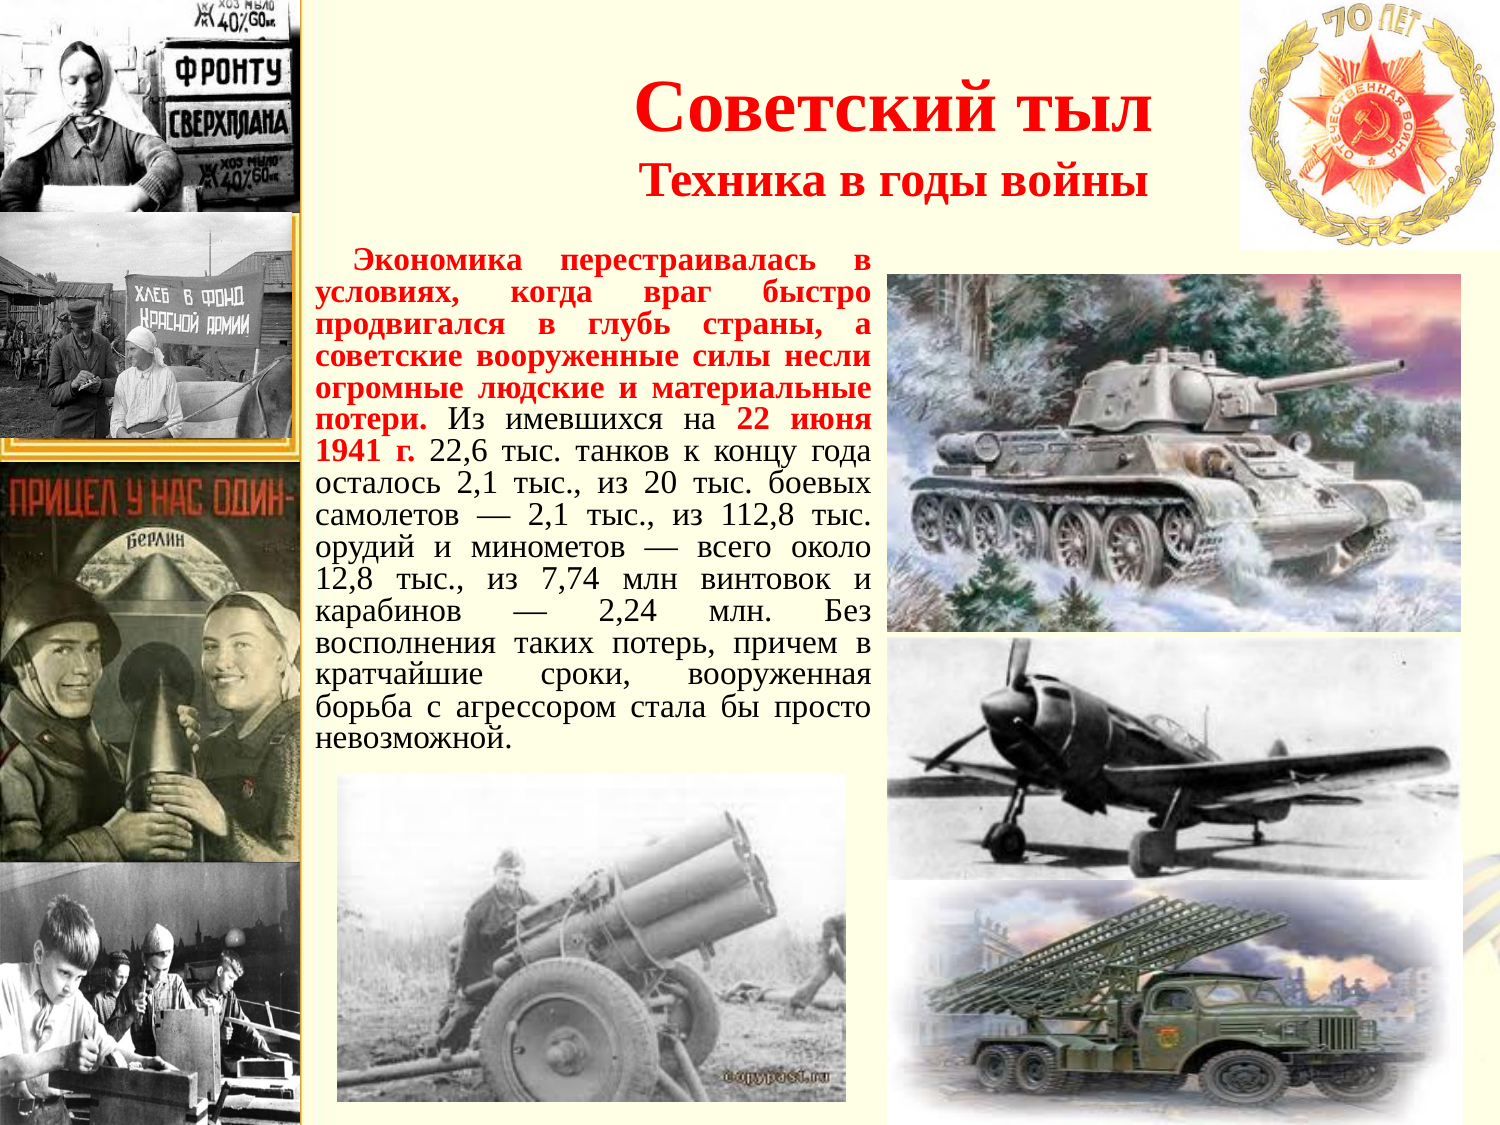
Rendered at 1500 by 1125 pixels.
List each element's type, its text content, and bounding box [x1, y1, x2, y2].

title Советский тыл Техника в годы войны [337, 37, 1234, 226]
picture [0, 0, 1500, 1125]
text_box Экономика перестраивалась в условиях, когда враг быстро продвигался в глубь страны, а советские вооруженные силы несли огромные людские и материальные потери. Из имевшихся на 22 июня 1941 г. 22,6 тыс. танков к концу года осталось 2,1 тыс., из 20 тыс. боевых самолетов — 2,1 тыс., из 112,8 тыс. орудий и минометов — всего около 12,8 тыс., из 7,74 млн винтовок и карабинов — 2,24 млн. Без восполнения таких потерь, причем в кратчайшие сроки, вооруженная борьба с агрессором стала бы просто невозможной. [302, 237, 888, 1100]
